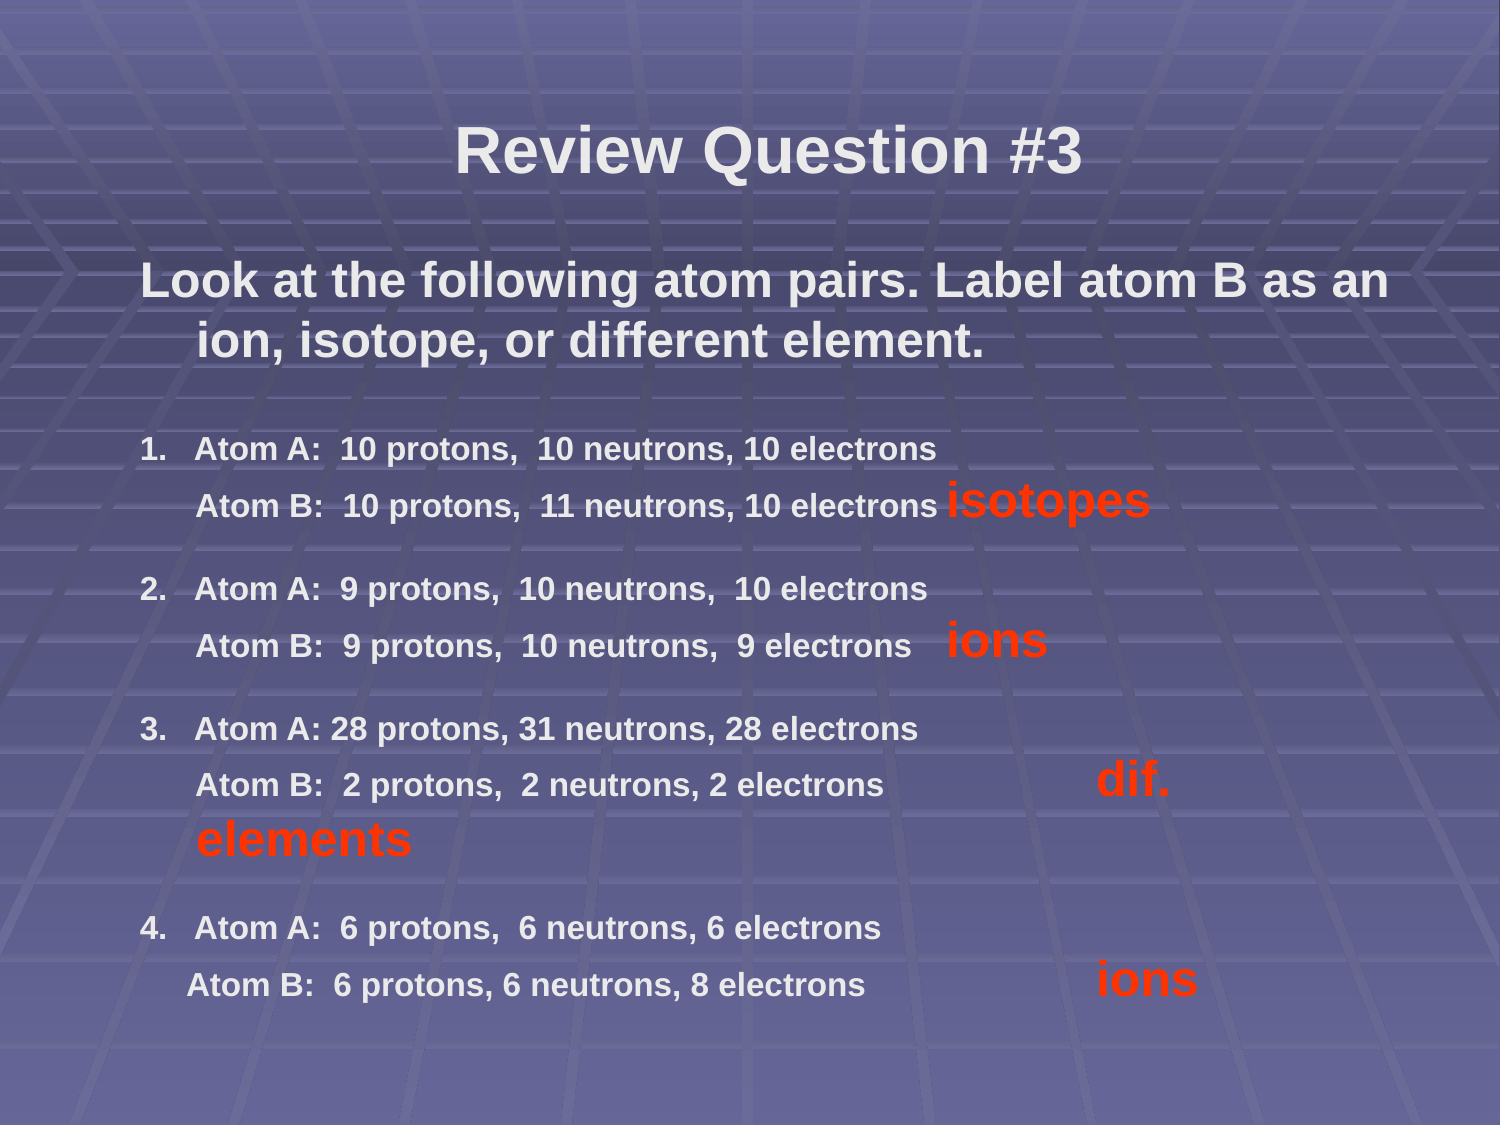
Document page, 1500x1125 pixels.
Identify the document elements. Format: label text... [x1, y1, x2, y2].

text_box Review Question #3 Look at the following atom pairs. Label atom B as an ion, isotope, or different element. 1. Atom A: 10 protons, 10 neutrons, 10 electrons Atom B: 10 protons, 11 neutrons, 10 electrons isotopes 2. Atom A: 9 protons, 10 neutrons, 10 electrons Atom B: 9 protons, 10 neutrons, 9 electrons ions 3. Atom A: 28 protons, 31 neutrons, 28 electrons Atom B: 2 protons, 2 neutrons, 2 electrons dif. elements 4. Atom A: 6 protons, 6 neutrons, 6 electrons Atom B: 6 protons, 6 neutrons, 8 electrons ions [125, 99, 1414, 1015]
